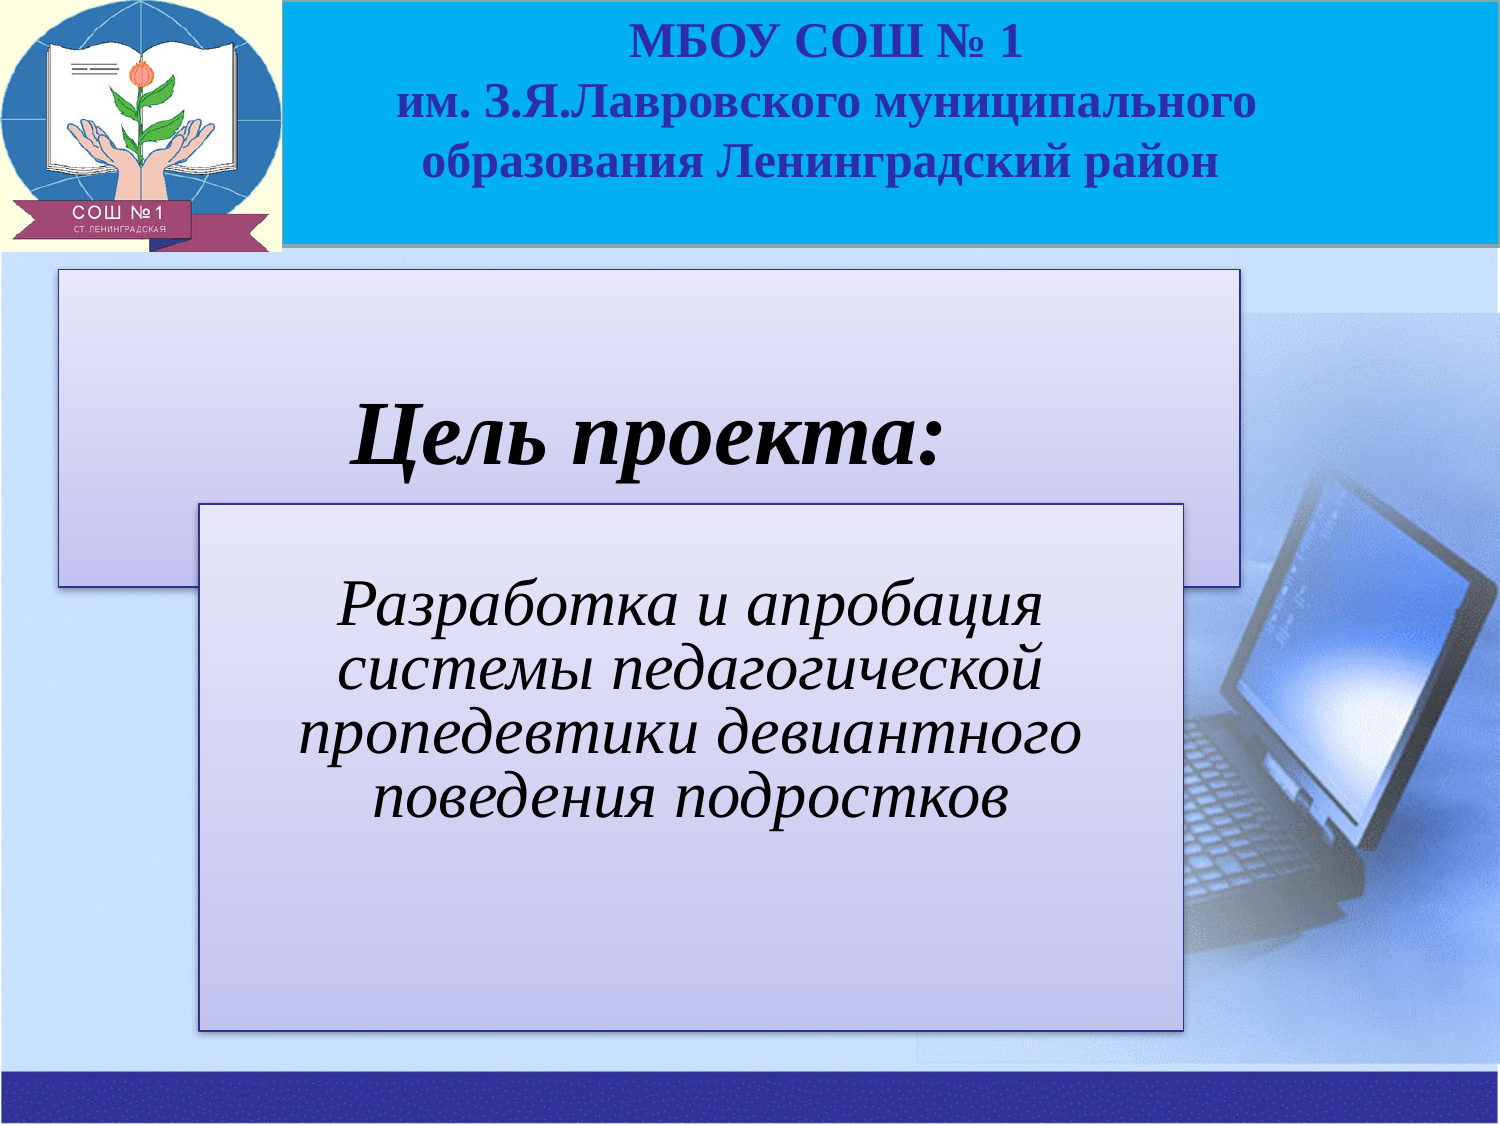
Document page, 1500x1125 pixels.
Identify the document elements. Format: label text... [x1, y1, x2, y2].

text_box [282, 0, 1500, 248]
text_box Разработка и апробация системы педагогической пропедевтики девиантного поведения подростков [198, 503, 1184, 1032]
text_box Цель проекта: [58, 269, 1241, 588]
text_box МБОУ СОШ № 1 им. З.Я.Лавровского муниципального образования Ленинградский район [368, 0, 1285, 195]
picture [0, 0, 1500, 1125]
